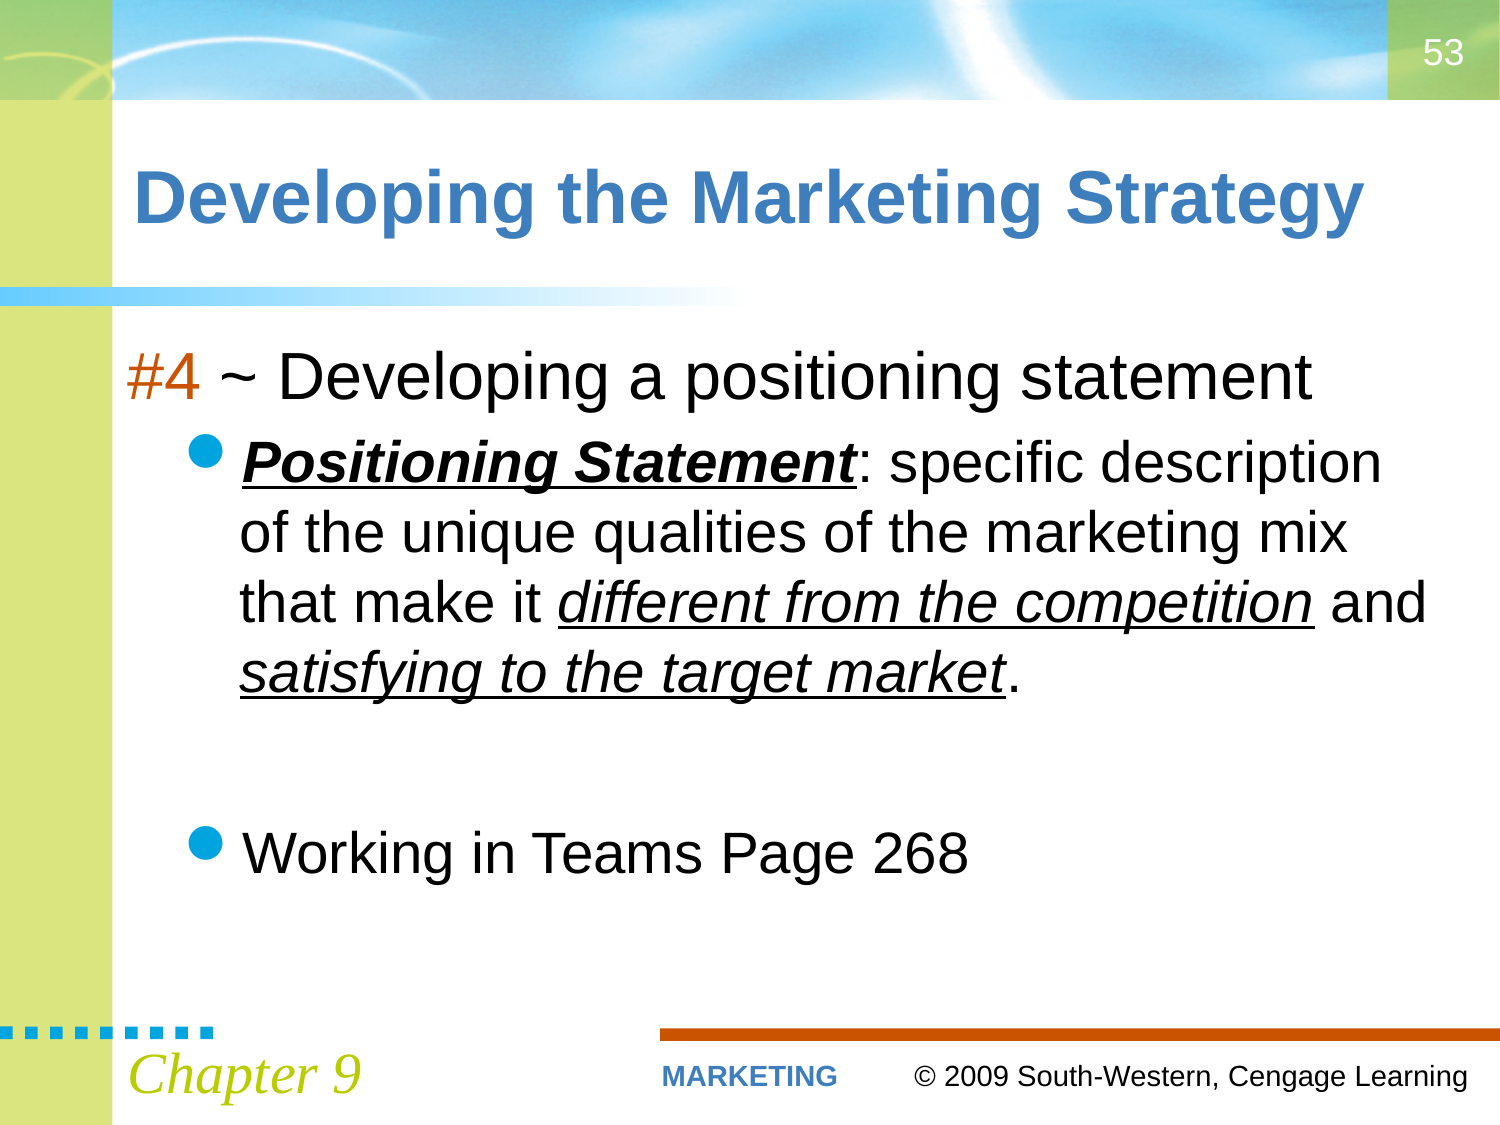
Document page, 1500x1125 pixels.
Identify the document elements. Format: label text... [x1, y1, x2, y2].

list #4 ~ Developing a positioning statement Positioning Statement: specific description of the unique qualities of the marketing mix that make it different from the competition and satisfying to the target market. Working in Teams Page 268 [112, 324, 1463, 1001]
title Developing the Marketing Strategy [112, 99, 1388, 288]
footer Chapter 9 [112, 1012, 638, 1113]
slide_number 53 [1387, 0, 1500, 101]
